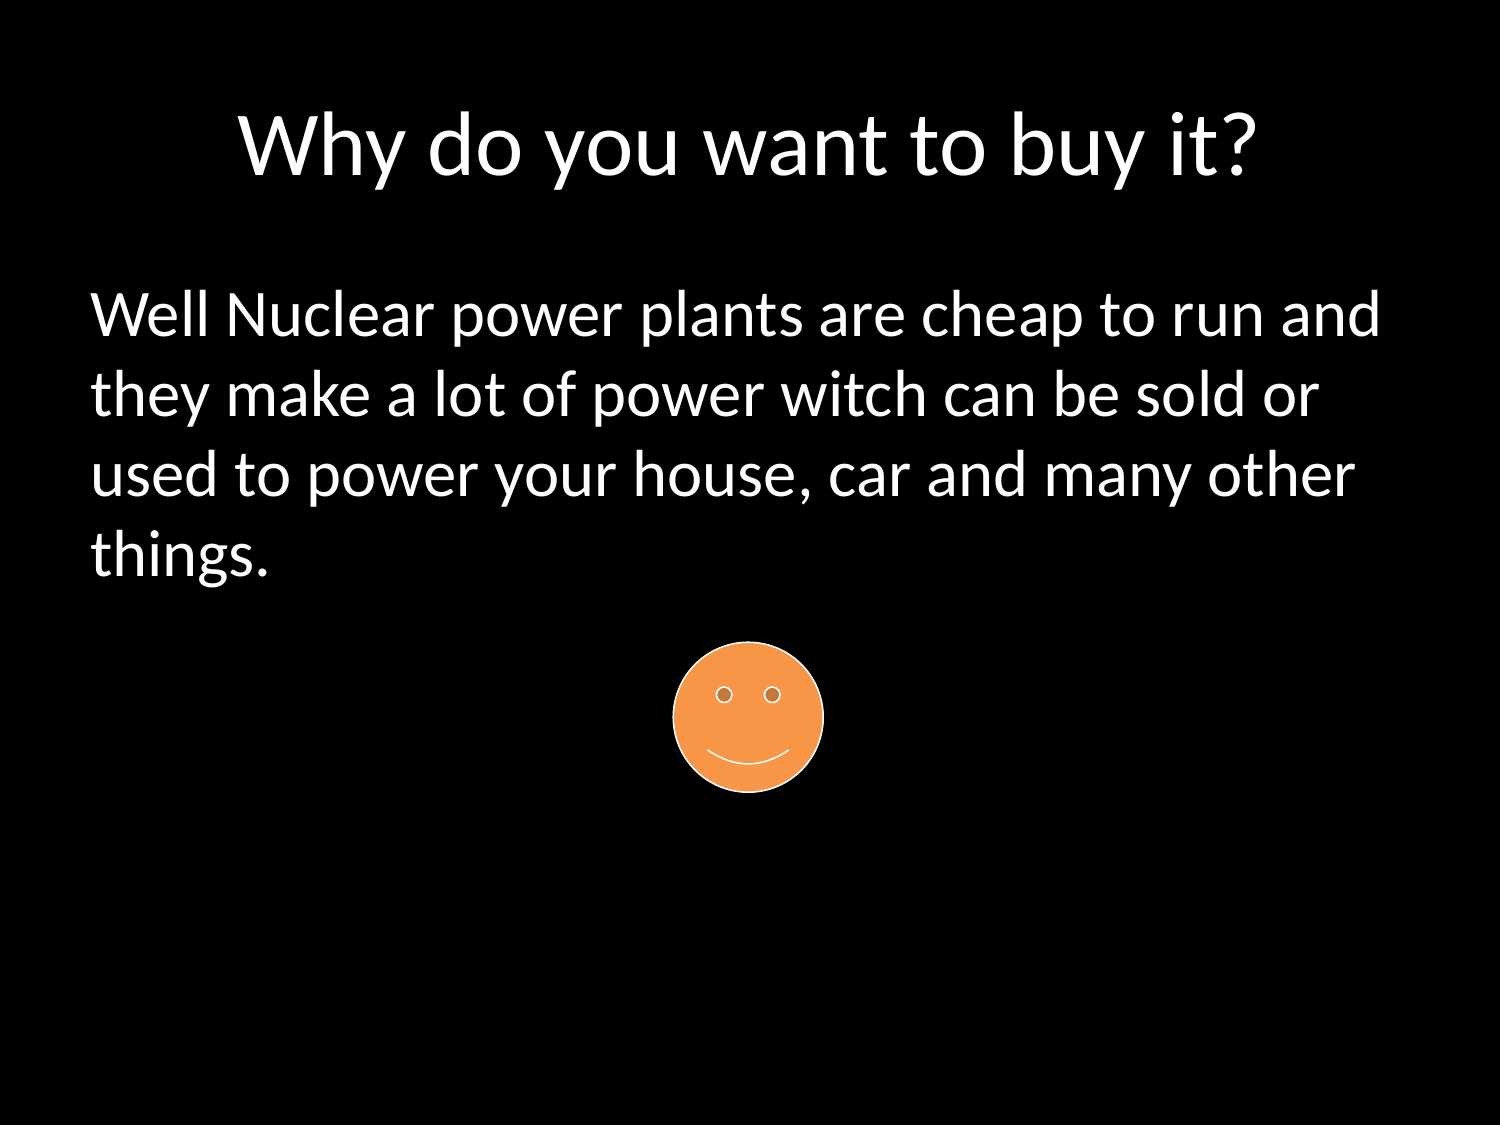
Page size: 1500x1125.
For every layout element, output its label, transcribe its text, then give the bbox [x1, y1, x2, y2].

text_box [672, 641, 824, 793]
title Why do you want to buy it? [75, 45, 1425, 233]
list Well Nuclear power plants are cheap to run and they make a lot of power witch can be sold or used to power your house, car and many other things. [75, 262, 1425, 1005]
